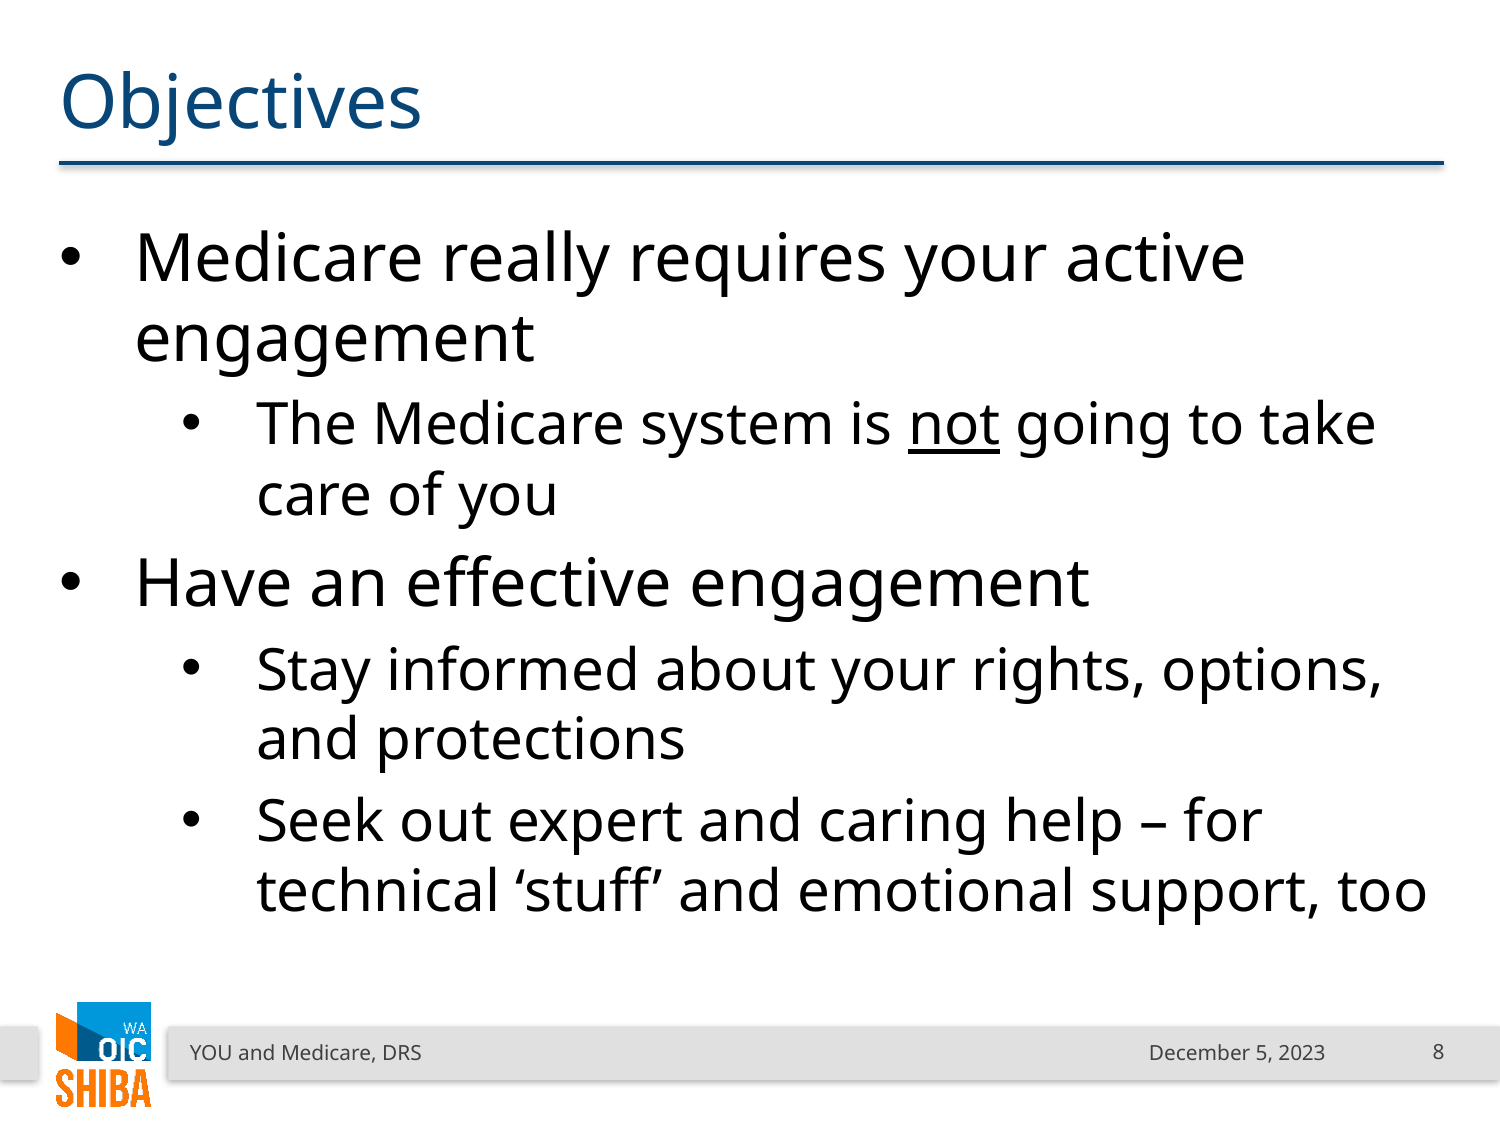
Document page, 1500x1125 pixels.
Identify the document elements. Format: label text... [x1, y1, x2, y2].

footer YOU and Medicare, DRS [190, 1035, 785, 1069]
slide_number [975, 1035, 1326, 1069]
picture [56, 1002, 151, 1107]
title Objectives [59, 53, 1445, 164]
slide_number 8 [1339, 1035, 1445, 1069]
list Medicare really requires your active engagement The Medicare system is not going to take care of you Have an effective engagement Stay informed about your rights, options, and protections Seek out expert and caring help – for technical ‘stuff’ and emotional support, too [59, 215, 1445, 958]
